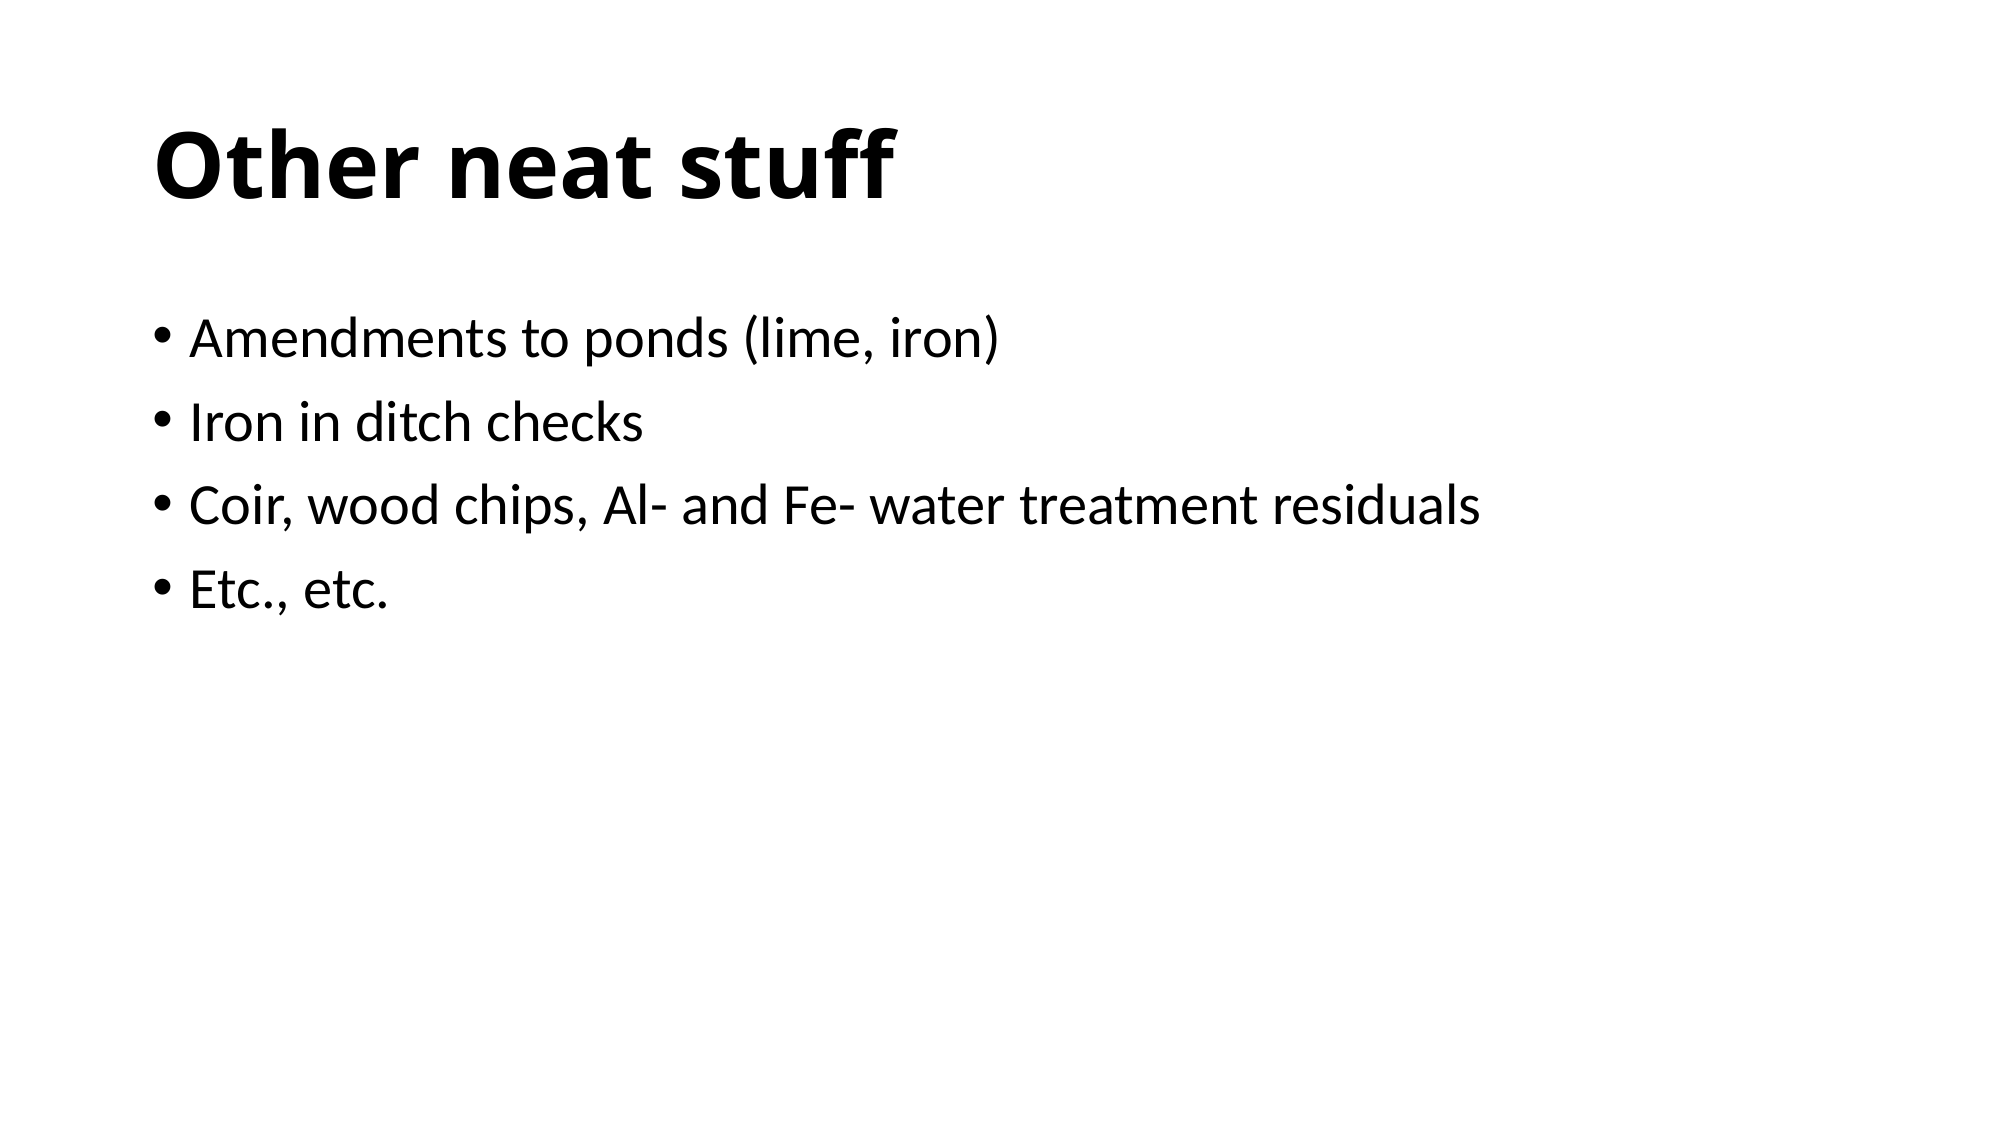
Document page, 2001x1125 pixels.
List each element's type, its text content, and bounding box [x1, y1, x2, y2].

list Amendments to ponds (lime, iron) Iron in ditch checks Coir, wood chips, Al- and Fe- water treatment residuals Etc., etc. [137, 299, 1863, 1049]
title Other neat stuff [137, 59, 1863, 278]
